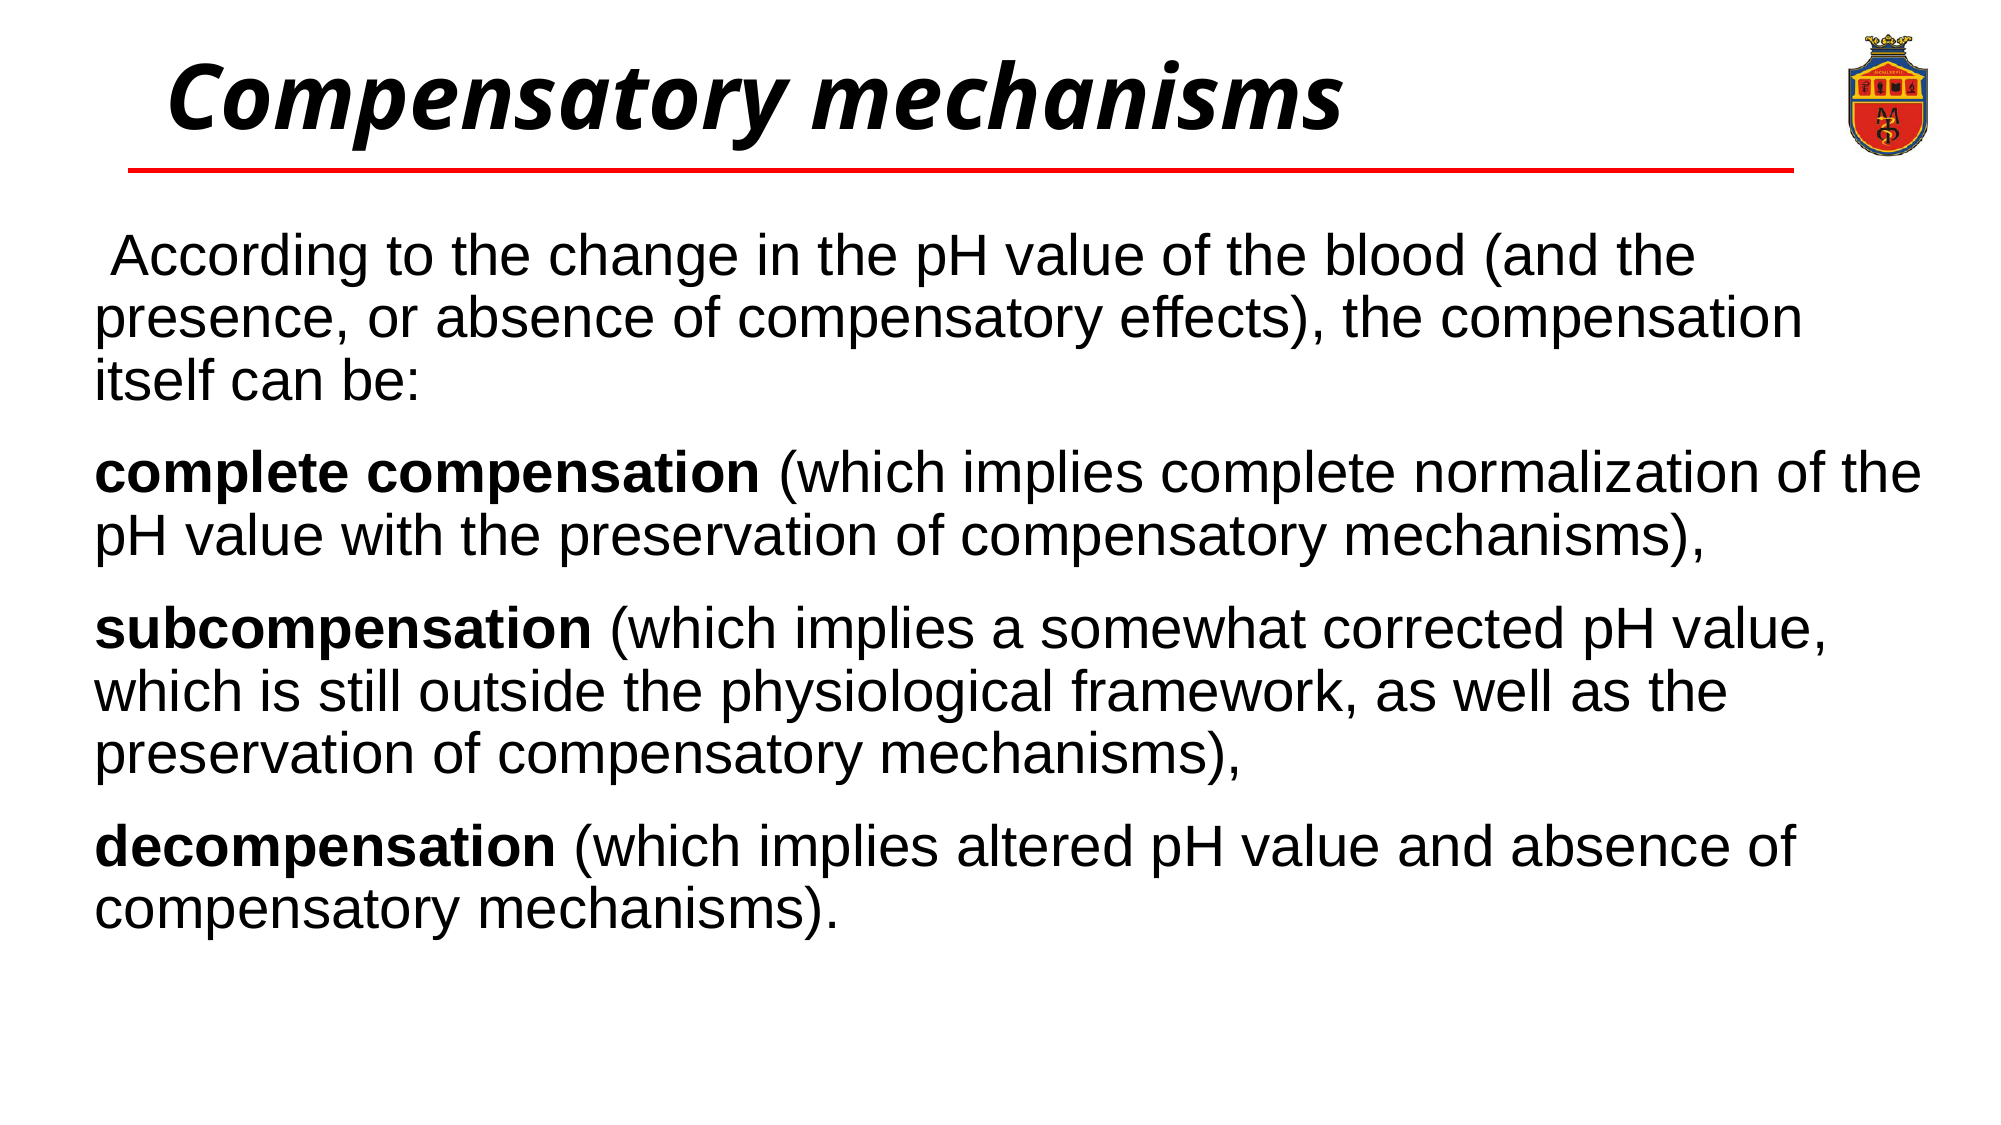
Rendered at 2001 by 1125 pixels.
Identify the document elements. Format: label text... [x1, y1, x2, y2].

title Compensatory mechanisms [150, 31, 1794, 157]
picture [1794, 16, 1969, 189]
list According to the change in the pH value of the blood (and the presence, or absence of compensatory effects), the compensation itself can be: complete compensation (which implies complete normalization of the pH value with the preservation of compensatory mechanisms), subcompensation (which implies a somewhat corrected pH value, which is still outside the physiological framework, as well as the preservation of compensatory mechanisms), decompensation (which implies altered pH value and absence of compensatory mechanisms). [79, 217, 1947, 1046]
